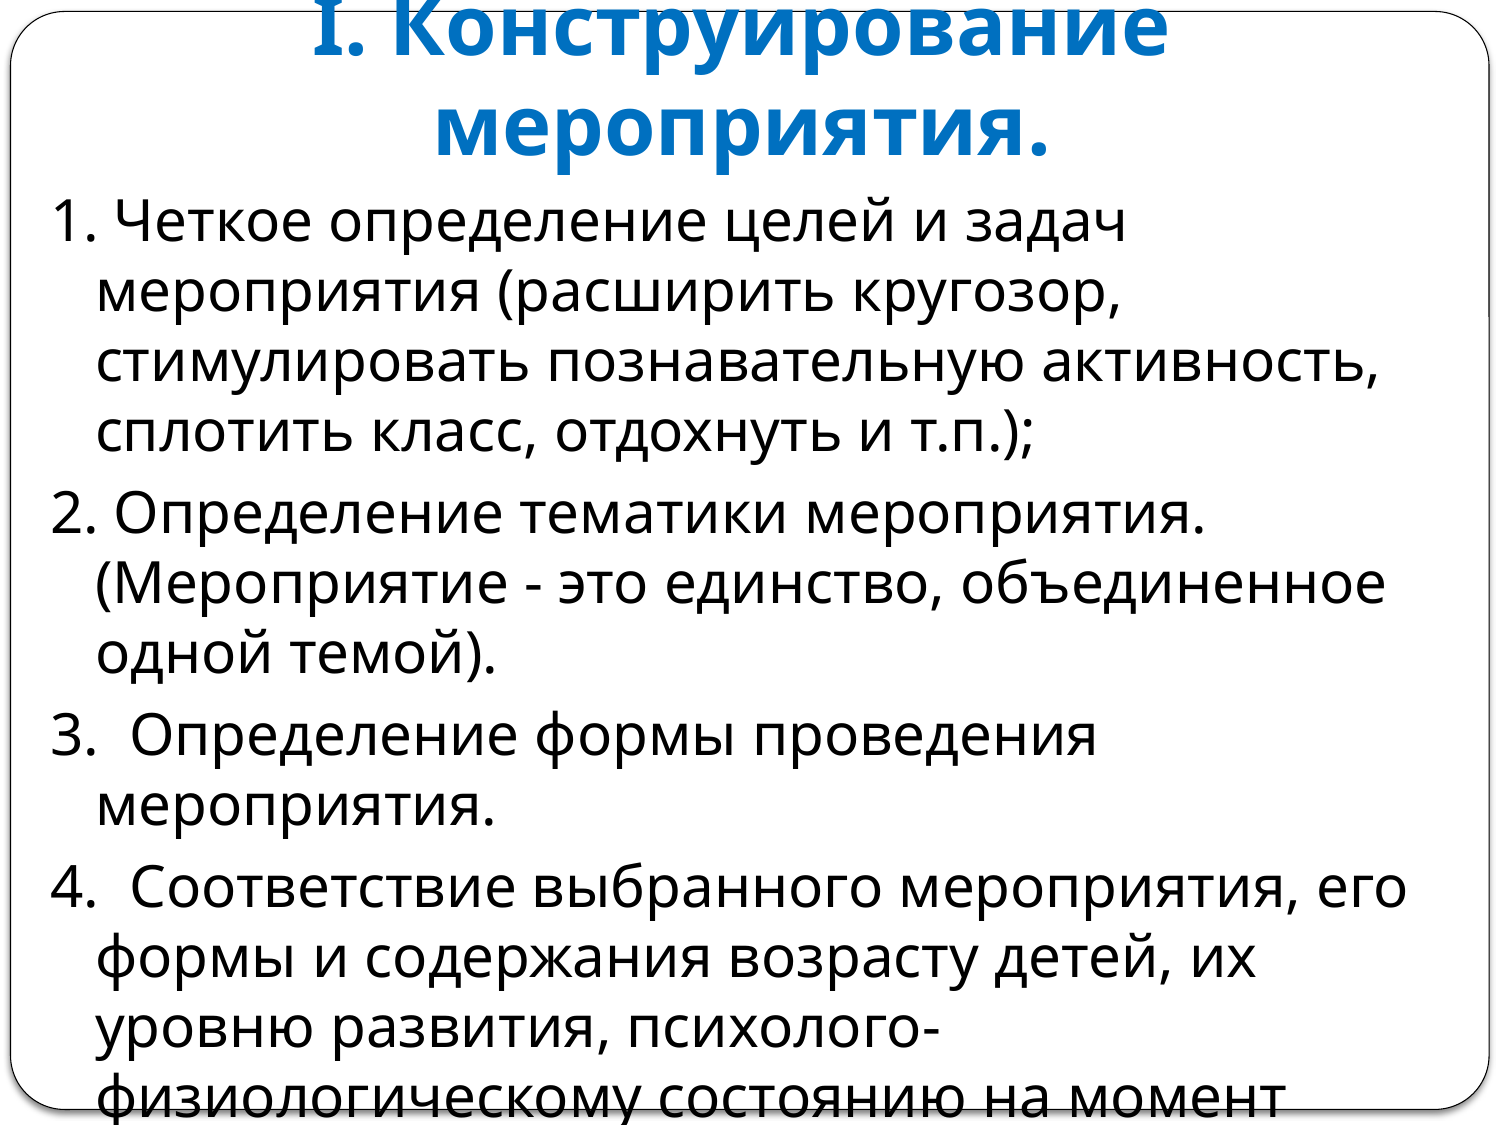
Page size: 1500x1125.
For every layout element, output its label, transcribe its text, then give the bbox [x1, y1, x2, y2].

title I. Конструирование мероприятия. [46, 0, 1437, 175]
list 1. Четкое определение целей и задач мероприятия (расширить кругозор, стимулировать познавательную активность, сплотить класс, отдохнуть и т.п.); 2. Определение тематики мероприятия. (Мероприятие - это единство, объединенное одной темой). 3. Определение формы проведения мероприятия. 4. Соответствие выбранного мероприятия, его формы и содержания возрасту детей, их уровню развития, психолого-физиологическому состоянию на момент проведения мероприятия. [35, 175, 1465, 1079]
